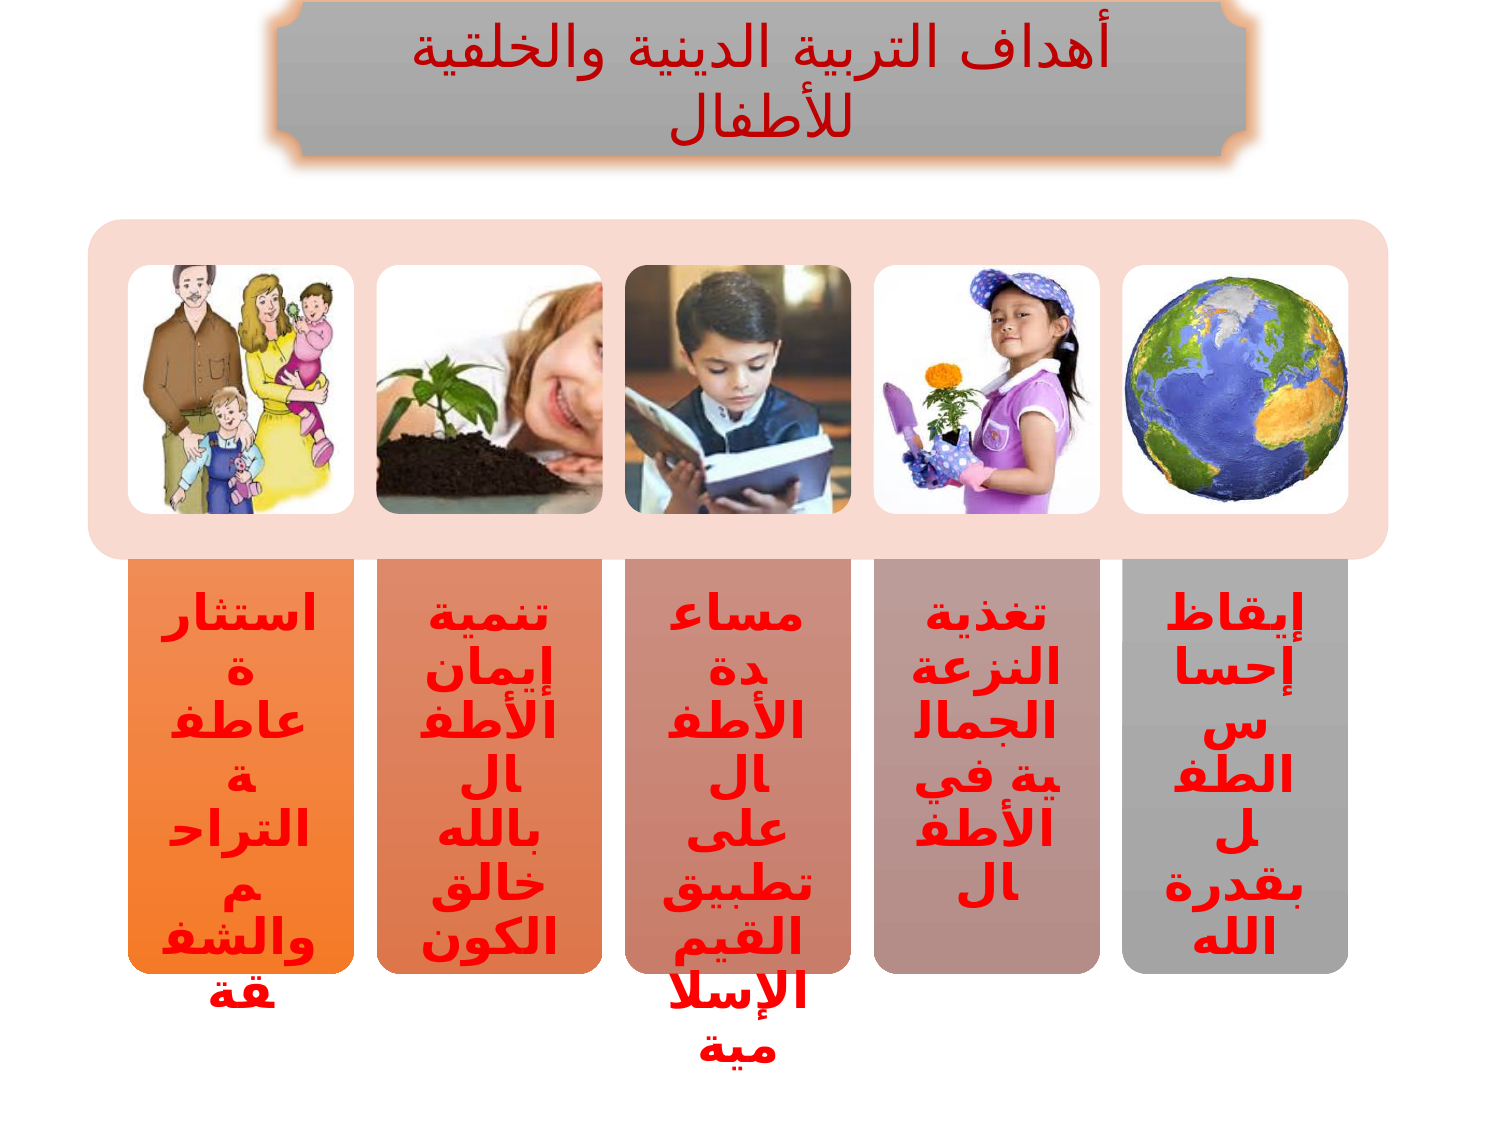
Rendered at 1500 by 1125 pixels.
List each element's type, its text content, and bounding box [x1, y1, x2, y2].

text_box أهداف التربية الدينية والخلقية للأطفال [277, 2, 1247, 156]
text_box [88, 219, 1388, 974]
